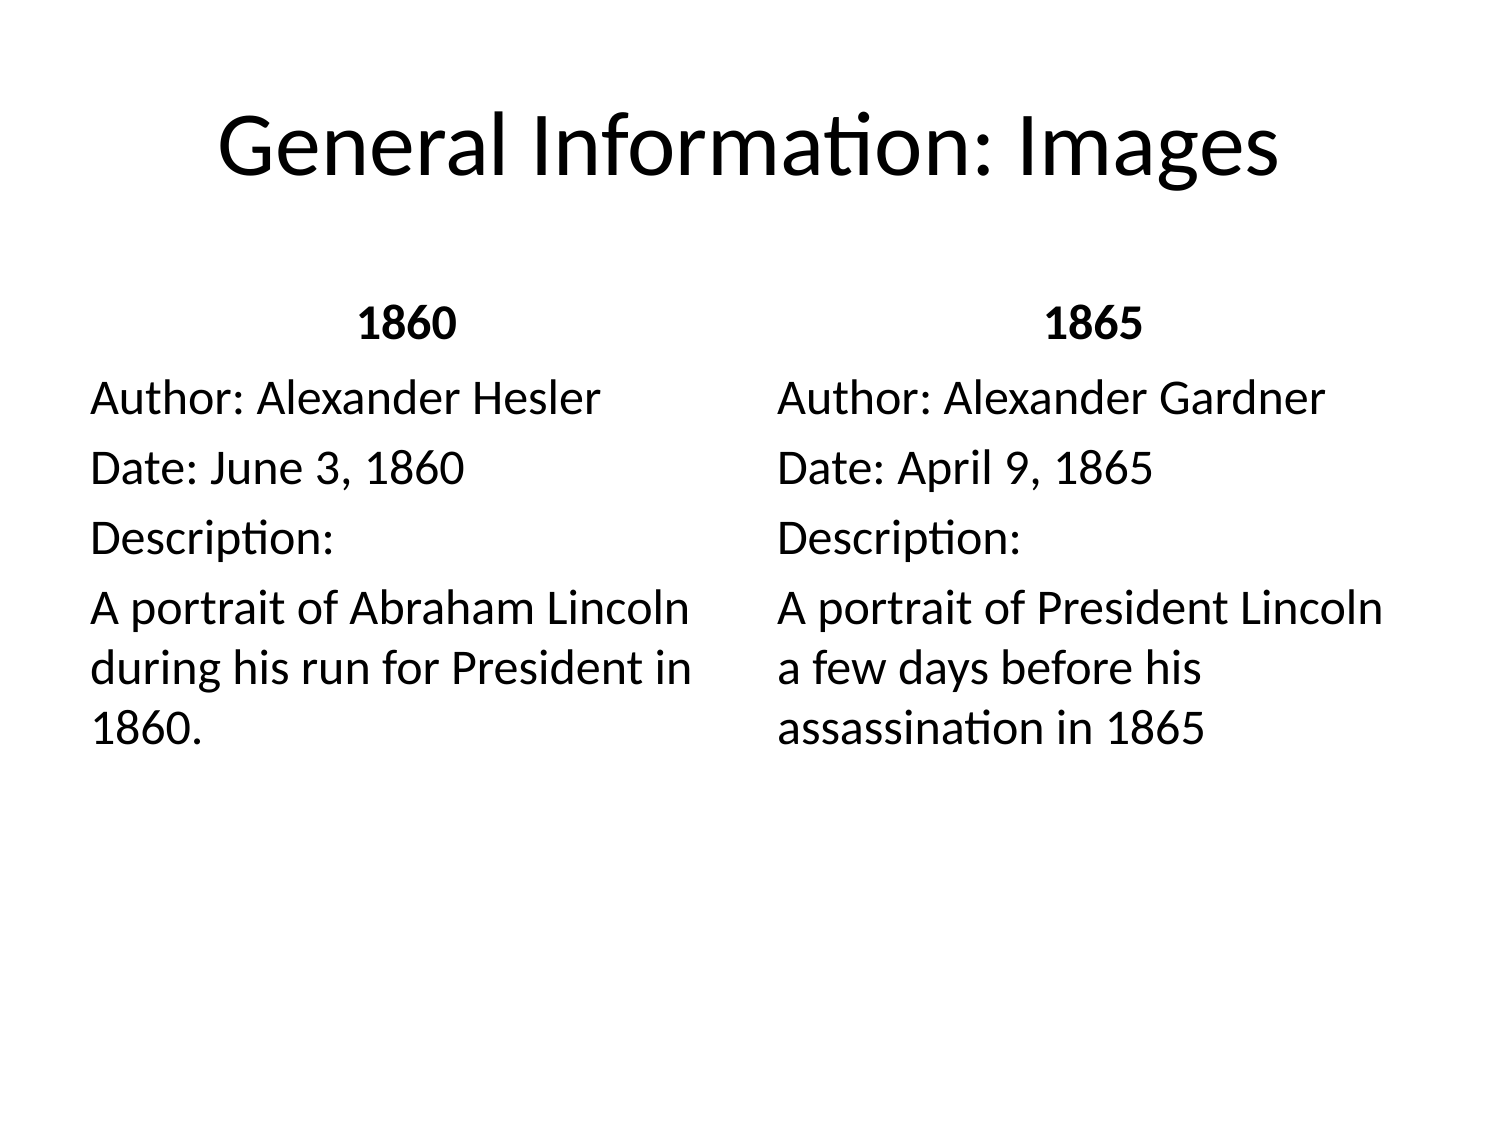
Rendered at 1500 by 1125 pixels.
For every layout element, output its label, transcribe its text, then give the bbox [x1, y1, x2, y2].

list 1860 [75, 251, 738, 356]
list Author: Alexander Hesler Date: June 3, 1860 Description: A portrait of Abraham Lincoln during his run for President in 1860. [75, 356, 738, 1005]
title General Information: Images [75, 45, 1425, 233]
list 1865 [761, 251, 1425, 356]
list Author: Alexander Gardner Date: April 9, 1865 Description: A portrait of President Lincoln a few days before his assassination in 1865 [761, 356, 1425, 1005]
